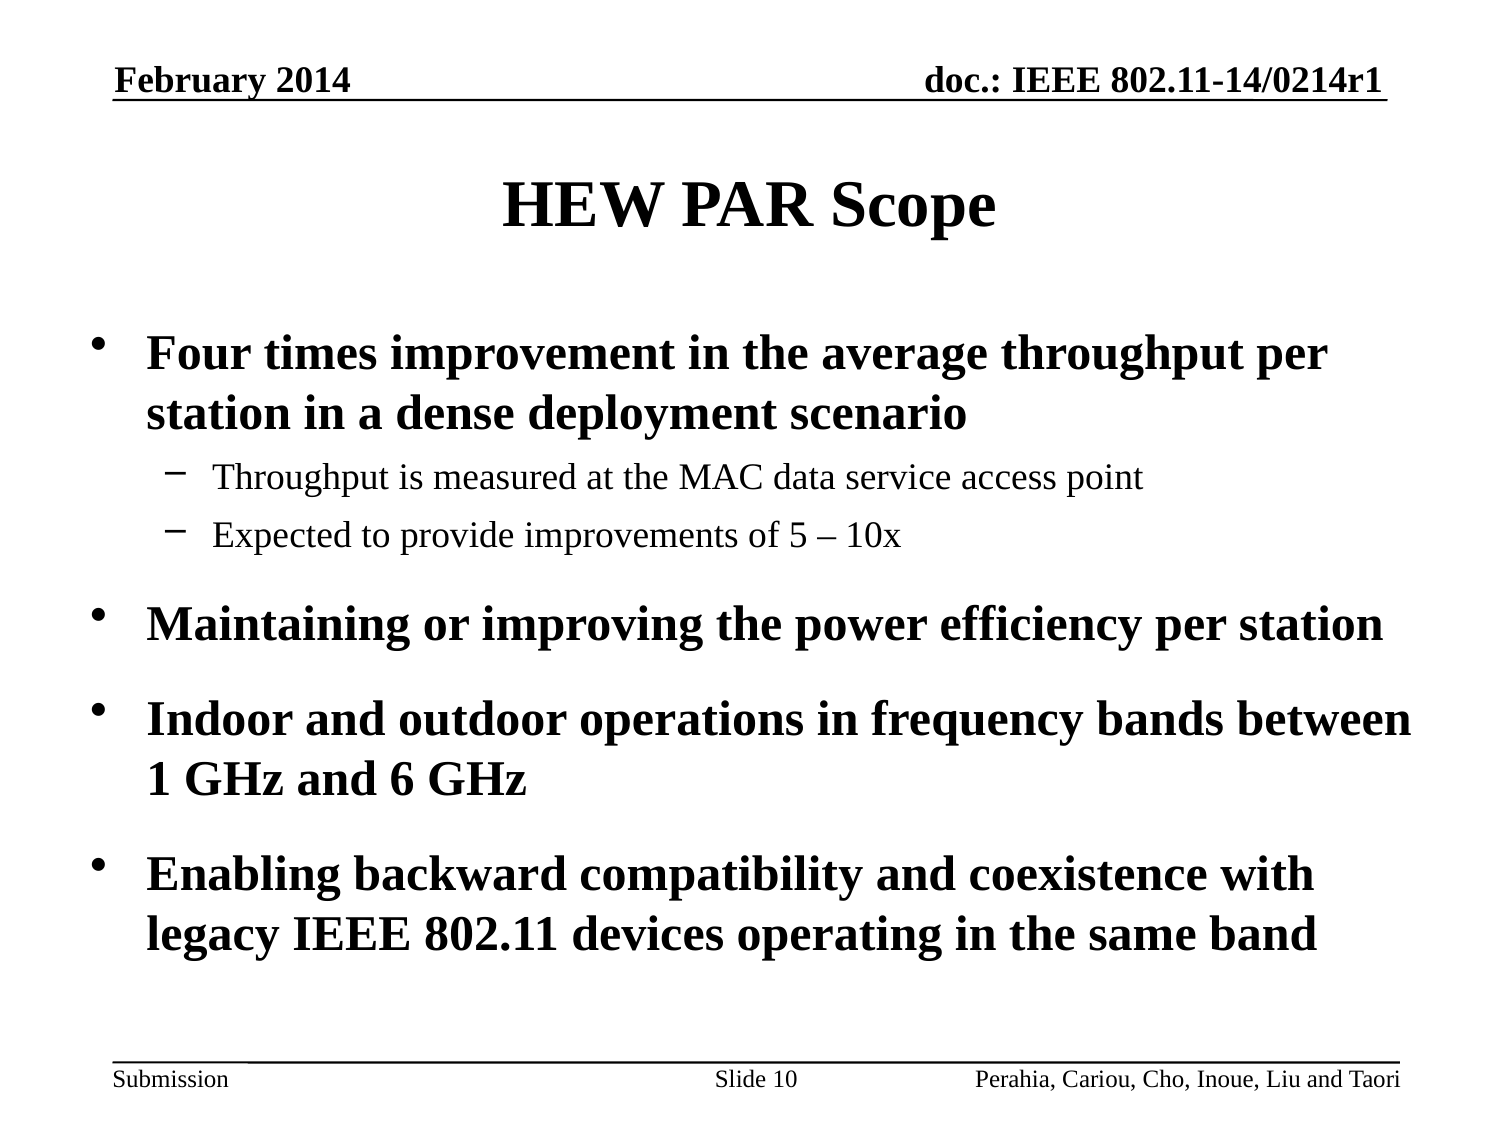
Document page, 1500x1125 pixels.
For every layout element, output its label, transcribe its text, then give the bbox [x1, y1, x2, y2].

footer Perahia, Cariou, Cho, Inoue, Liu and Taori [963, 1062, 1402, 1093]
slide_number Slide 10 [712, 1062, 800, 1093]
list Four times improvement in the average throughput per station in a dense deployment scenario Throughput is measured at the MAC data service access point Expected to provide improvements of 5 – 10x Maintaining or improving the power efficiency per station Indoor and outdoor operations in frequency bands between 1 GHz and 6 GHz Enabling backward compatibility and coexistence with legacy IEEE 802.11 devices operating in the same band [75, 312, 1438, 988]
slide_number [114, 54, 354, 100]
title HEW PAR Scope [112, 112, 1388, 288]
